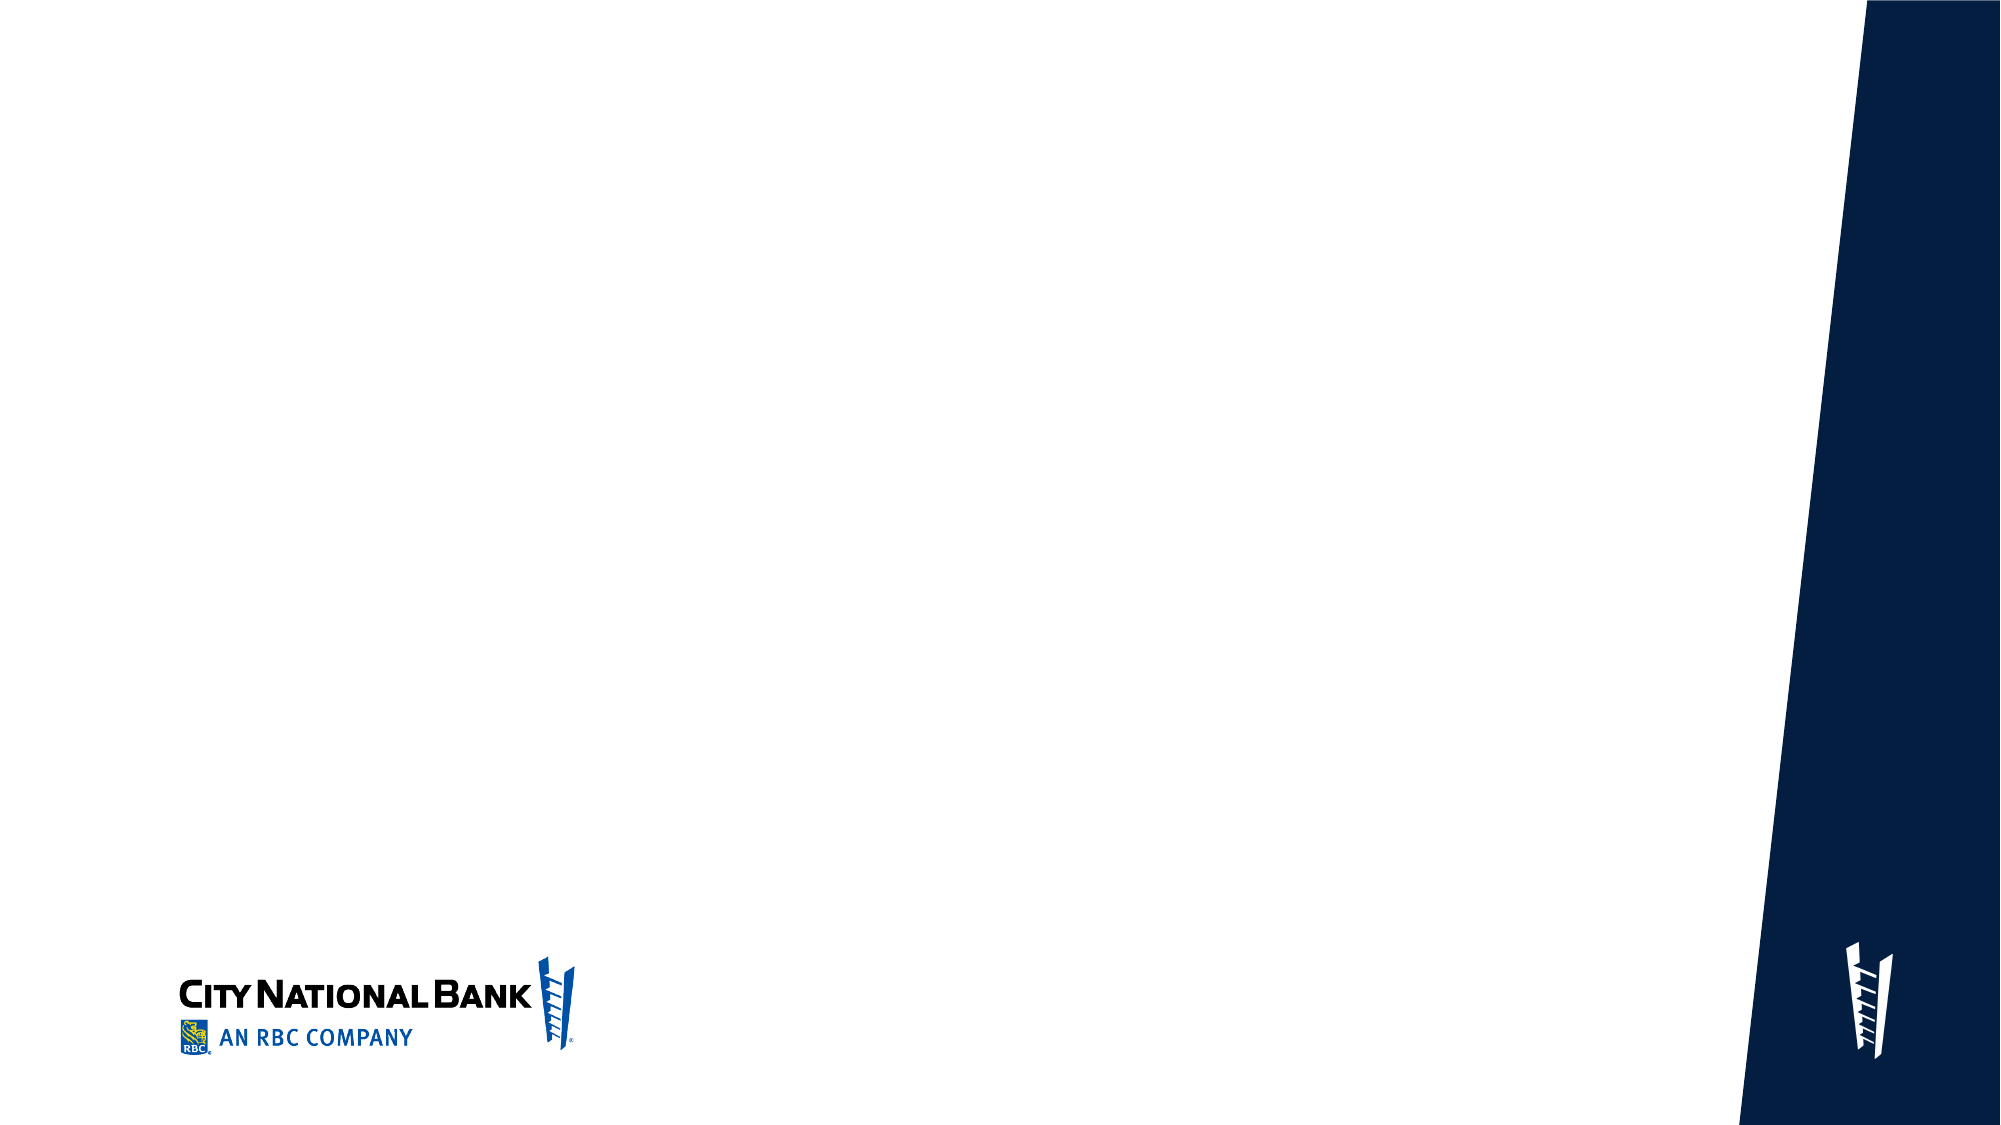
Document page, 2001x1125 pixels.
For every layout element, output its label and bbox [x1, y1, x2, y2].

picture [1846, 942, 1893, 1059]
picture [179, 956, 575, 1055]
